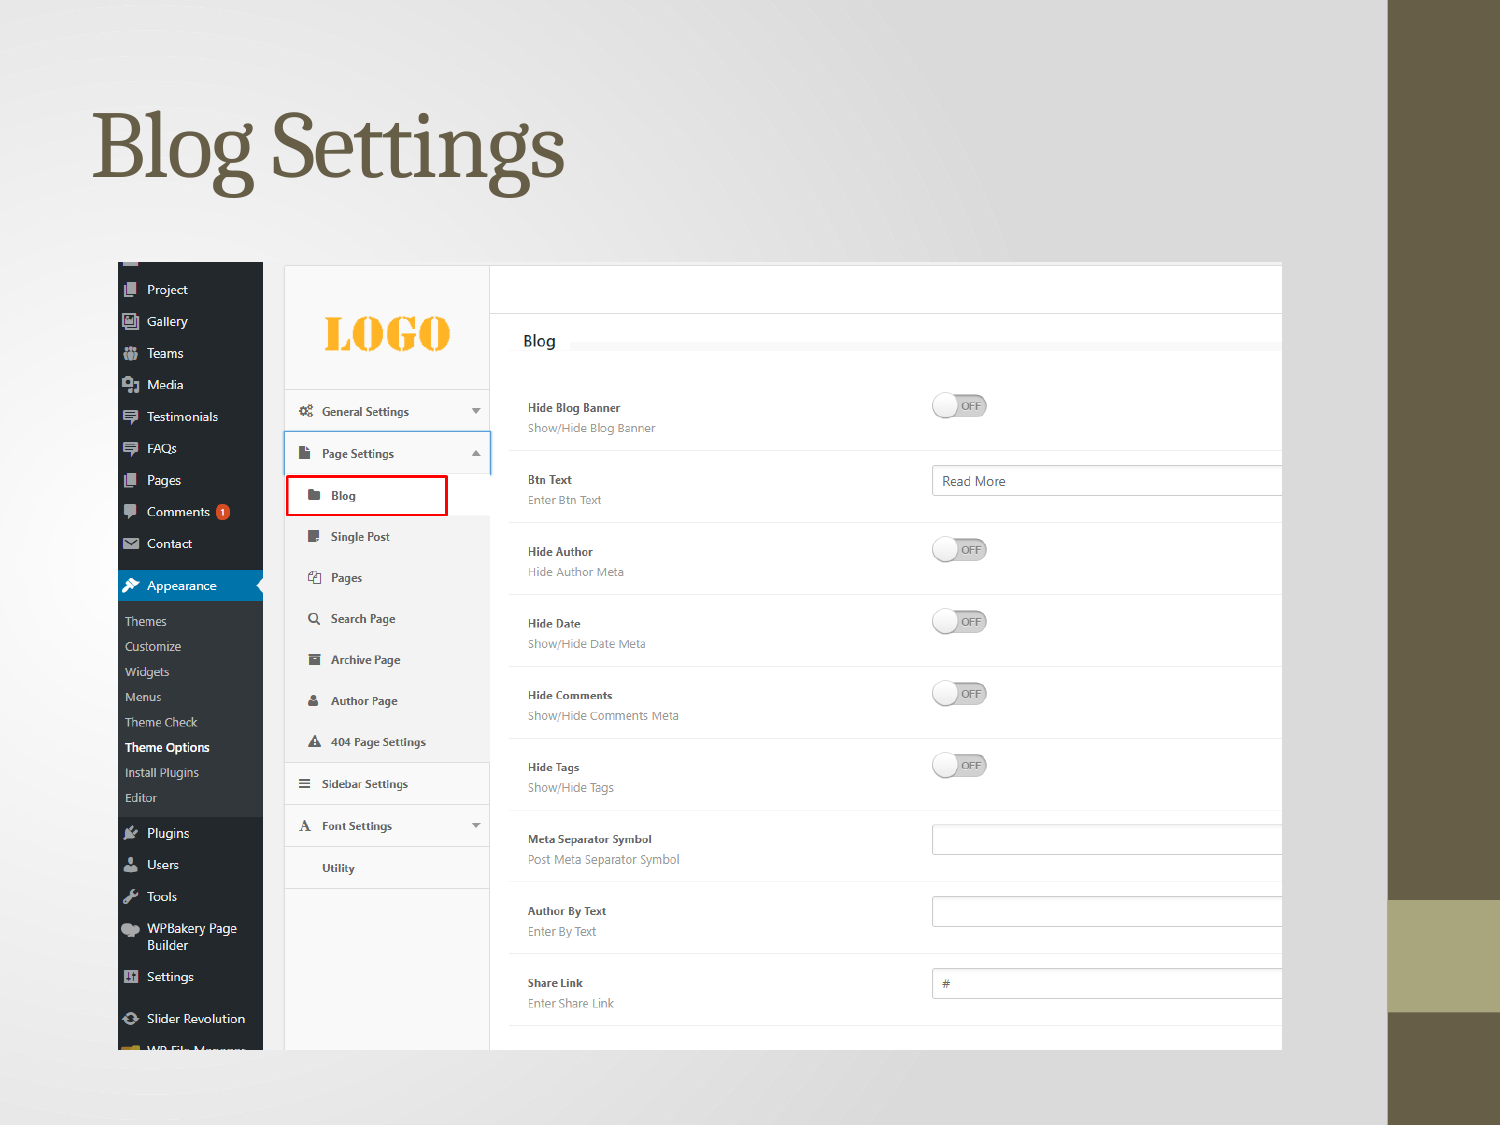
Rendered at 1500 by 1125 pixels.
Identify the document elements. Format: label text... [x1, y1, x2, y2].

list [118, 261, 1282, 1051]
title Blog Settings [75, 45, 1325, 233]
